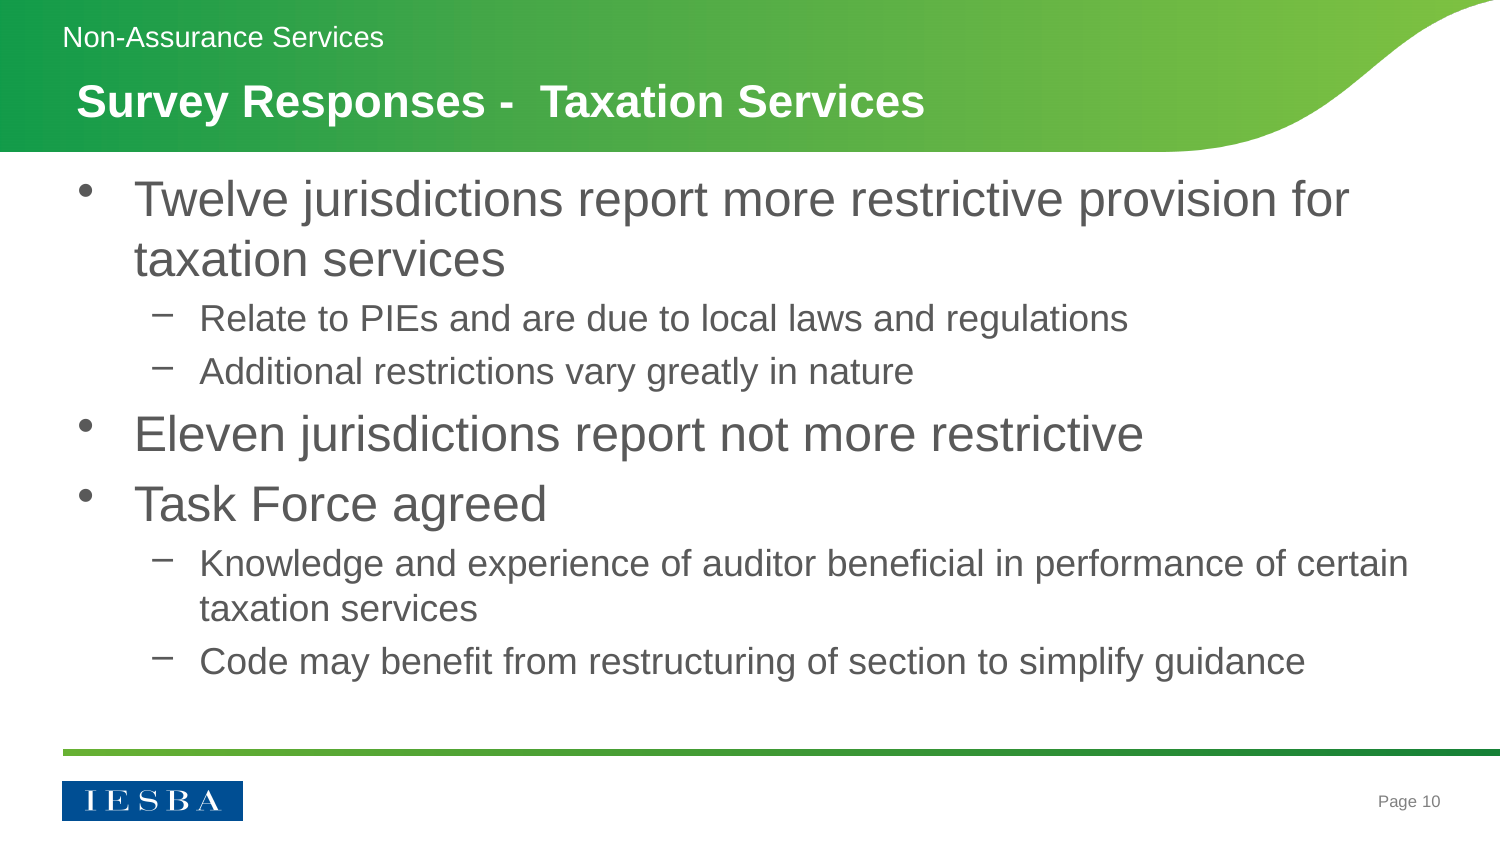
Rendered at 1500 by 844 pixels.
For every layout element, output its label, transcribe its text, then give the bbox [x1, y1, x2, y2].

picture [62, 781, 243, 821]
title Survey Responses - Taxation Services [62, 34, 1300, 100]
list Twelve jurisdictions report more restrictive provision for taxation services Relate to PIEs and are due to local laws and regulations Additional restrictions vary greatly in nature Eleven jurisdictions report not more restrictive Task Force agreed Knowledge and experience of auditor beneficial in performance of certain taxation services Code may benefit from restructuring of section to simplify guidance [62, 159, 1450, 666]
subtitle Non-Assurance Services [62, 18, 500, 47]
picture [0, 0, 1497, 152]
